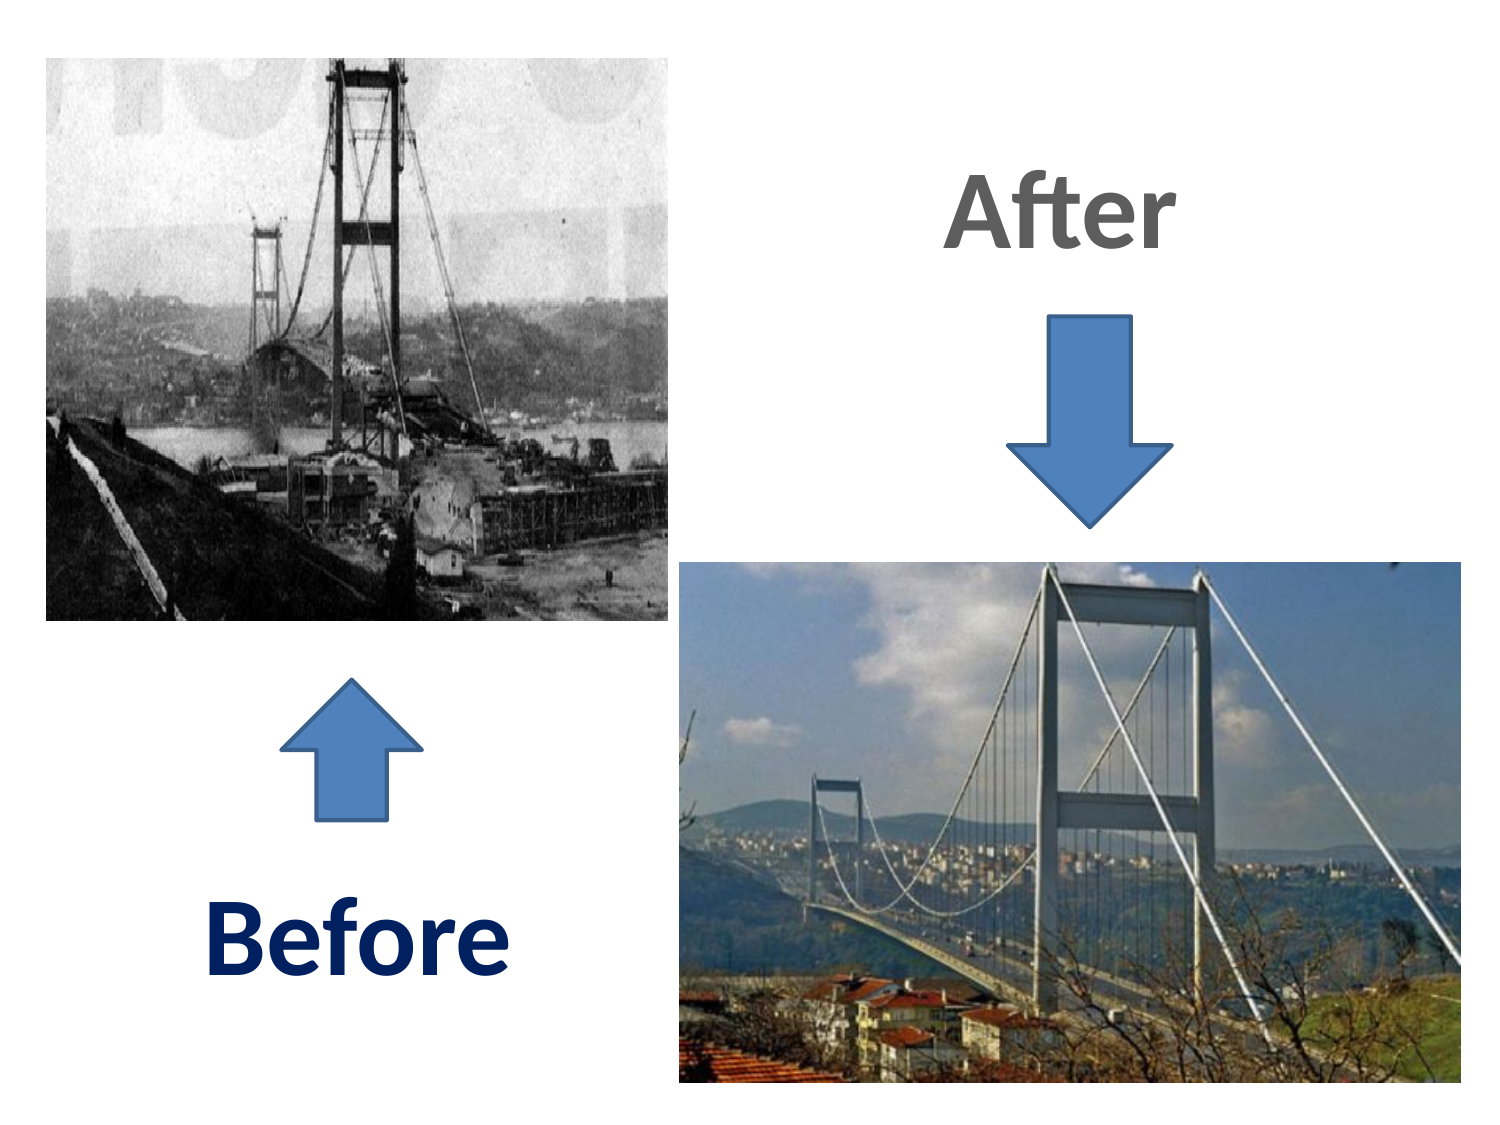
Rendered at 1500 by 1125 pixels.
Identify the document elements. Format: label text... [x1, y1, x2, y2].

text_box Before [188, 855, 528, 1006]
text_box [279, 677, 424, 823]
text_box After [928, 128, 1194, 279]
text_box [1005, 314, 1174, 530]
picture [679, 562, 1462, 1084]
picture [46, 58, 669, 622]
